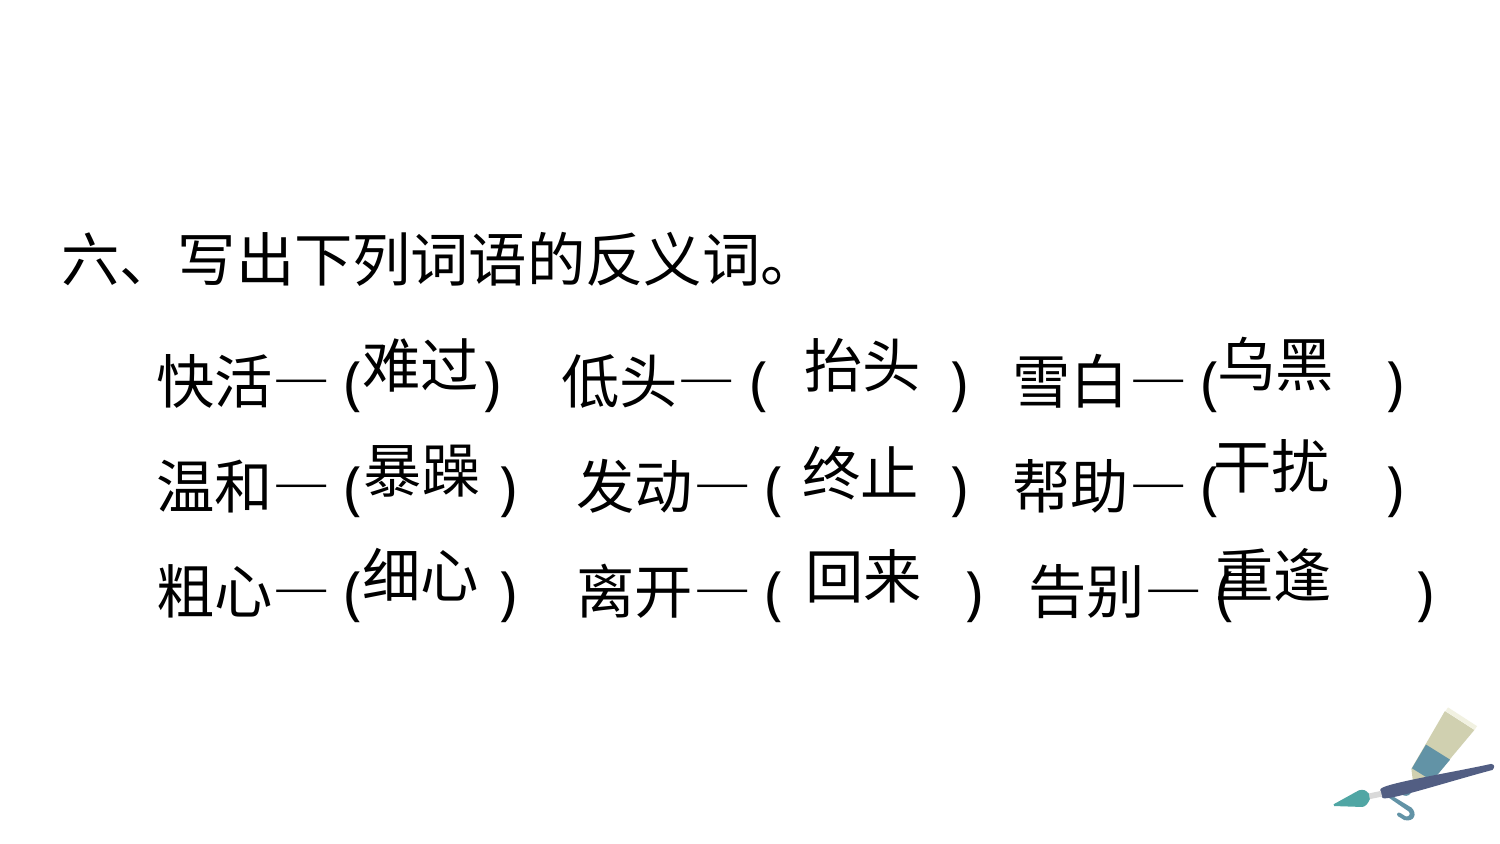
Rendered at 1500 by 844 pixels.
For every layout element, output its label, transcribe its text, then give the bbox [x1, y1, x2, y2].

text_box 终止 [787, 429, 934, 515]
text_box 乌黑 [1202, 320, 1349, 406]
text_box 暴躁 [349, 426, 496, 512]
text_box 回来 [790, 532, 938, 618]
text_box 细心 [347, 531, 494, 617]
text_box 难过 [347, 321, 494, 407]
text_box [1358, 708, 1481, 844]
text_box 重逢 [1200, 531, 1347, 617]
text_box 六、写出下列词语的反义词。 [46, 180, 962, 301]
text_box 抬头 [789, 321, 936, 407]
text_box 快活—( ) 低头—( ) 雪白—( ) 温和—( ) 发动—( ) 帮助—( ) 粗心—( ) 离开—( ) 告别—( ) [141, 303, 1500, 633]
text_box 干扰 [1198, 423, 1345, 508]
